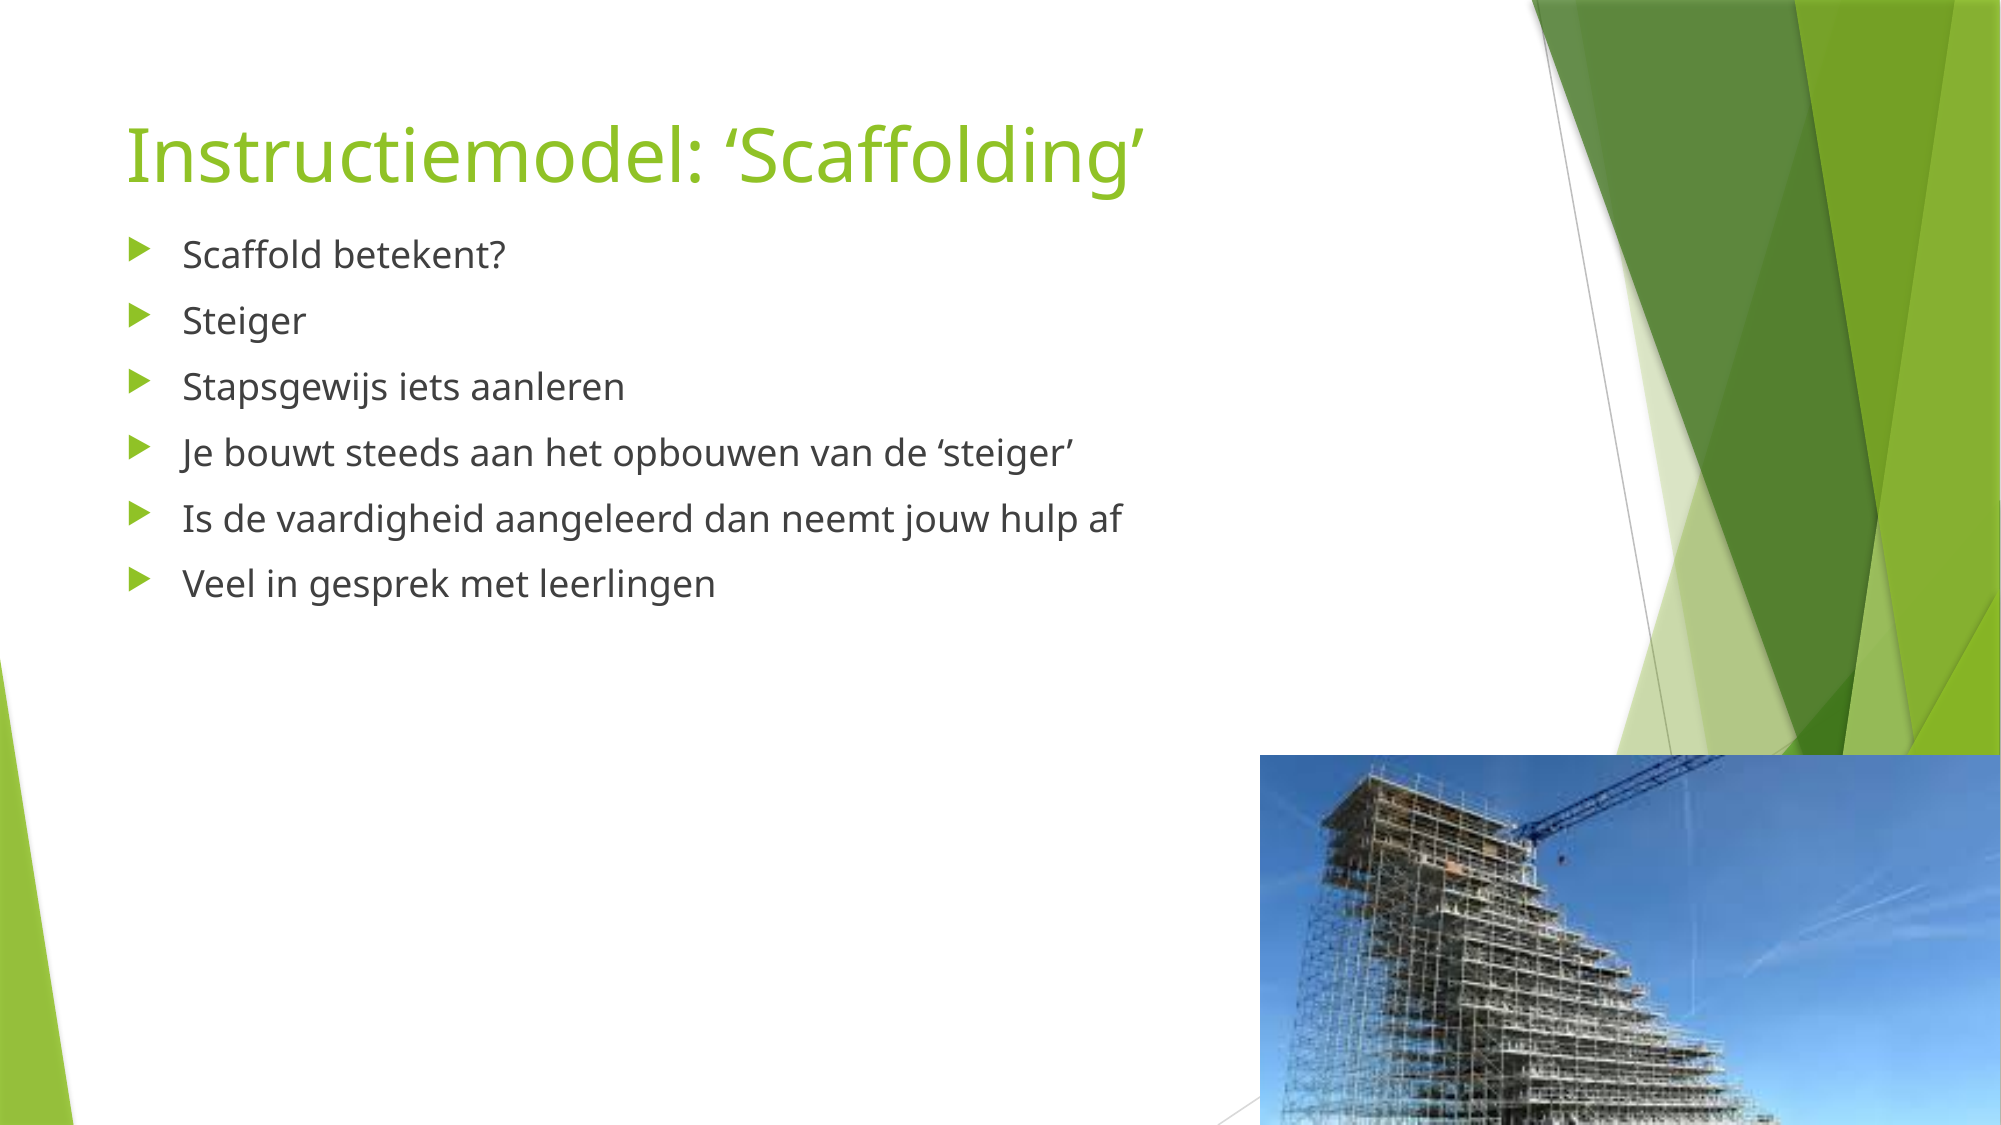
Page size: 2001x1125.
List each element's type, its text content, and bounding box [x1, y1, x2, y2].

title Instructiemodel: ‘Scaffolding’ [111, 99, 1522, 223]
picture [1260, 754, 2000, 1125]
list Scaffold betekent? Steiger Stapsgewijs iets aanleren Je bouwt steeds aan het opbouwen van de ‘steiger’ Is de vaardigheid aangeleerd dan neemt jouw hulp af Veel in gesprek met leerlingen [111, 223, 1522, 861]
